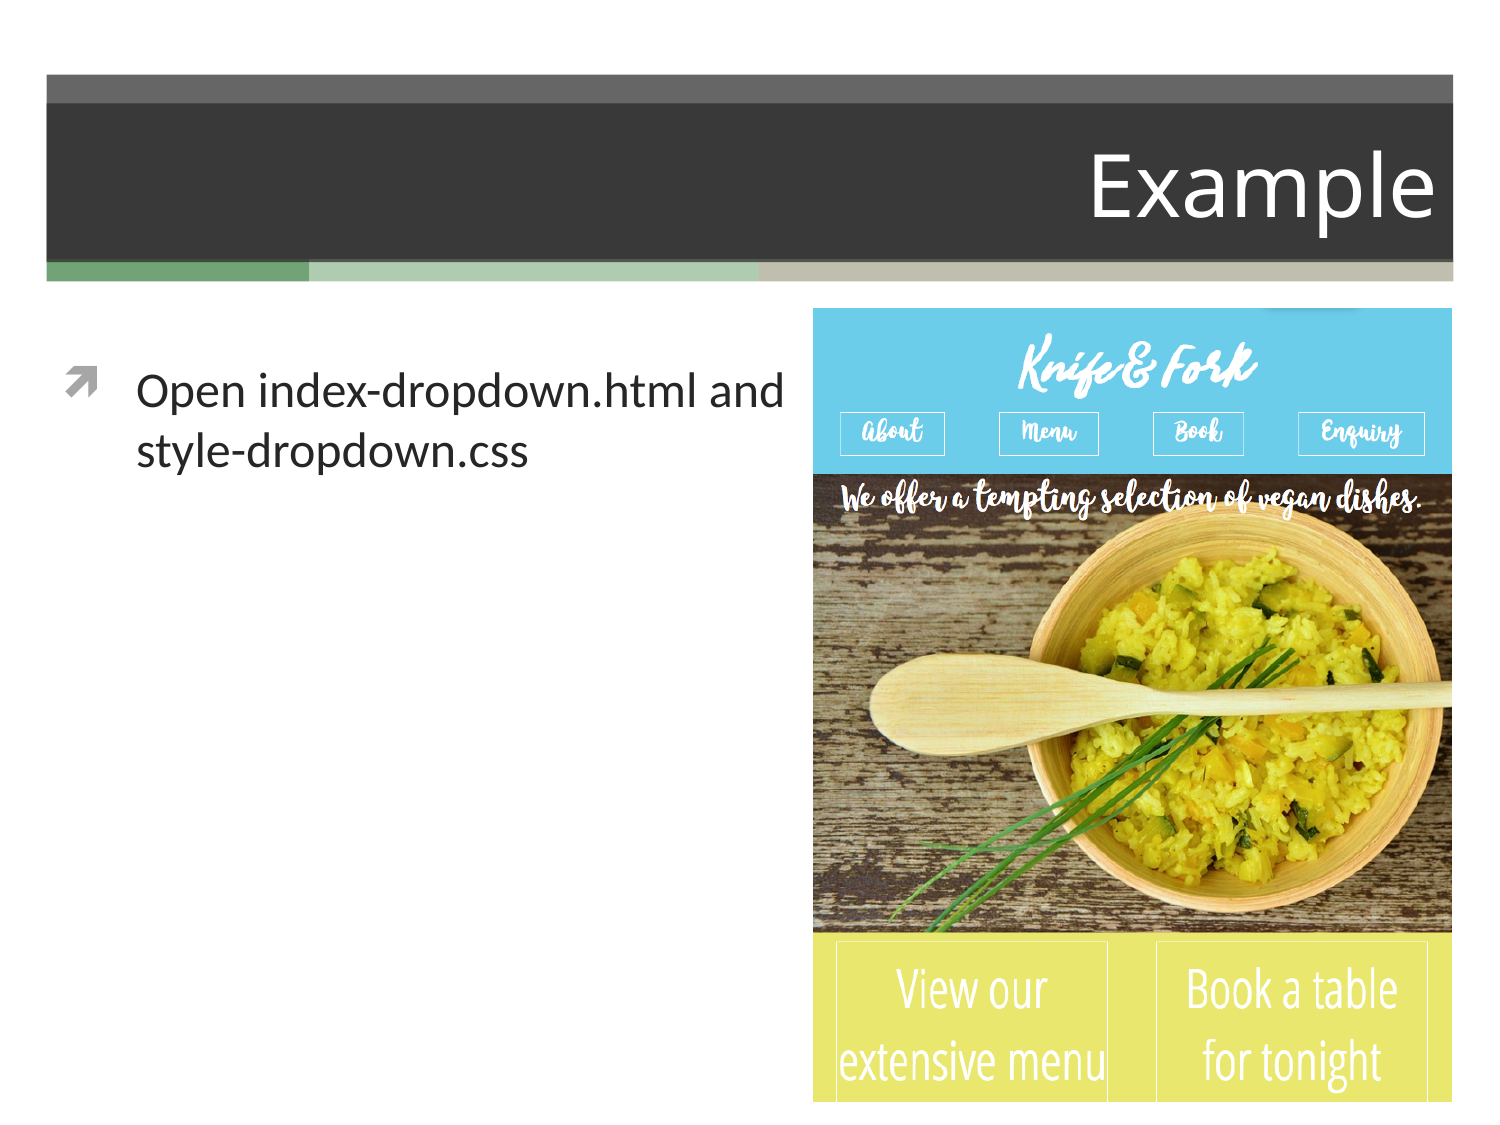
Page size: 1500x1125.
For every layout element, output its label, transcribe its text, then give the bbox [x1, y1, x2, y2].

list Open index-dropdown.html and style-dropdown.css [46, 350, 799, 1005]
title Example [46, 103, 1454, 263]
picture [813, 307, 1454, 1103]
